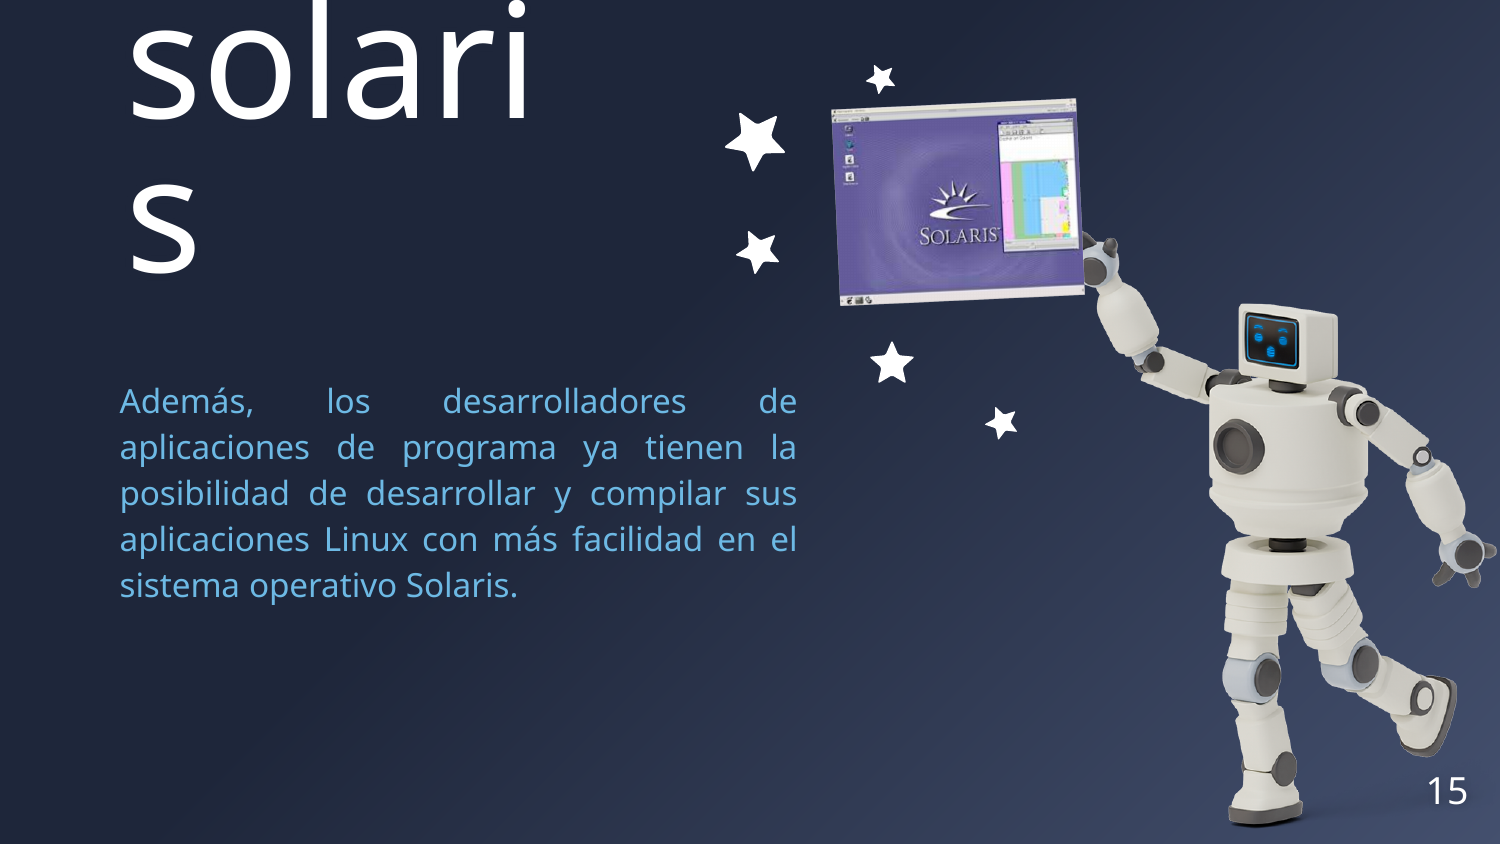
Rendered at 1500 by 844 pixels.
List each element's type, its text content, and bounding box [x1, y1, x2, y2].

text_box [1050, 229, 1497, 830]
subtitle Además, los desarrolladores de aplicaciones de programa ya tienen la posibilidad de desarrollar y compilar sus aplicaciones Linux con más facilidad en el sistema operativo Solaris. [119, 374, 799, 602]
picture [832, 99, 1082, 305]
text_box [985, 407, 1017, 440]
title solaris [125, 101, 571, 303]
text_box [865, 65, 895, 94]
text_box [725, 112, 785, 172]
text_box [870, 341, 914, 383]
text_box [736, 231, 779, 274]
